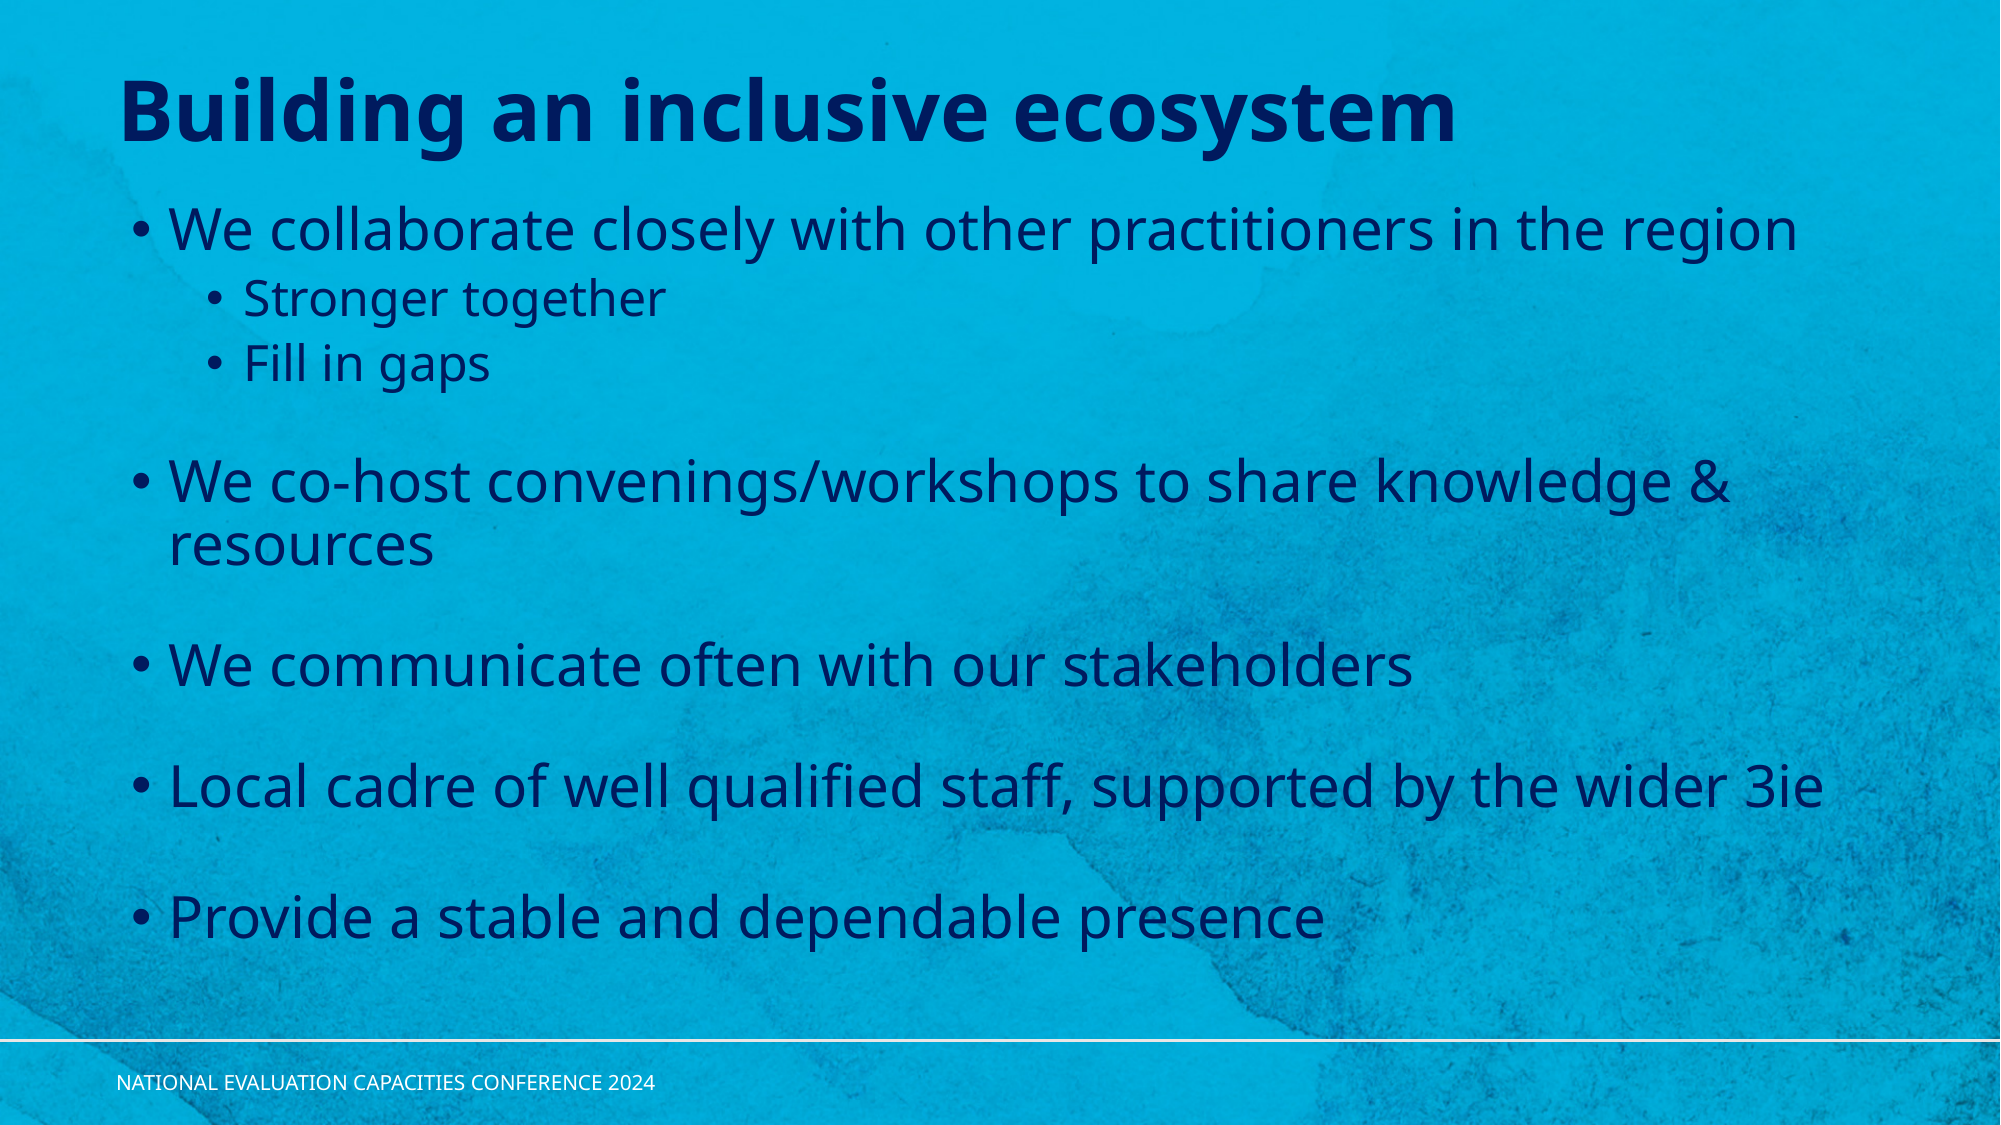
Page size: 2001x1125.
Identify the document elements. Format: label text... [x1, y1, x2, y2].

list We collaborate closely with other practitioners in the region Stronger together Fill in gaps We co-host convenings/workshops to share knowledge & resources We communicate often with our stakeholders Local cadre of well qualified staff, supported by the wider 3ie Provide a stable and dependable presence [116, 192, 1943, 1020]
title Building an inclusive ecosystem [102, 60, 1870, 168]
